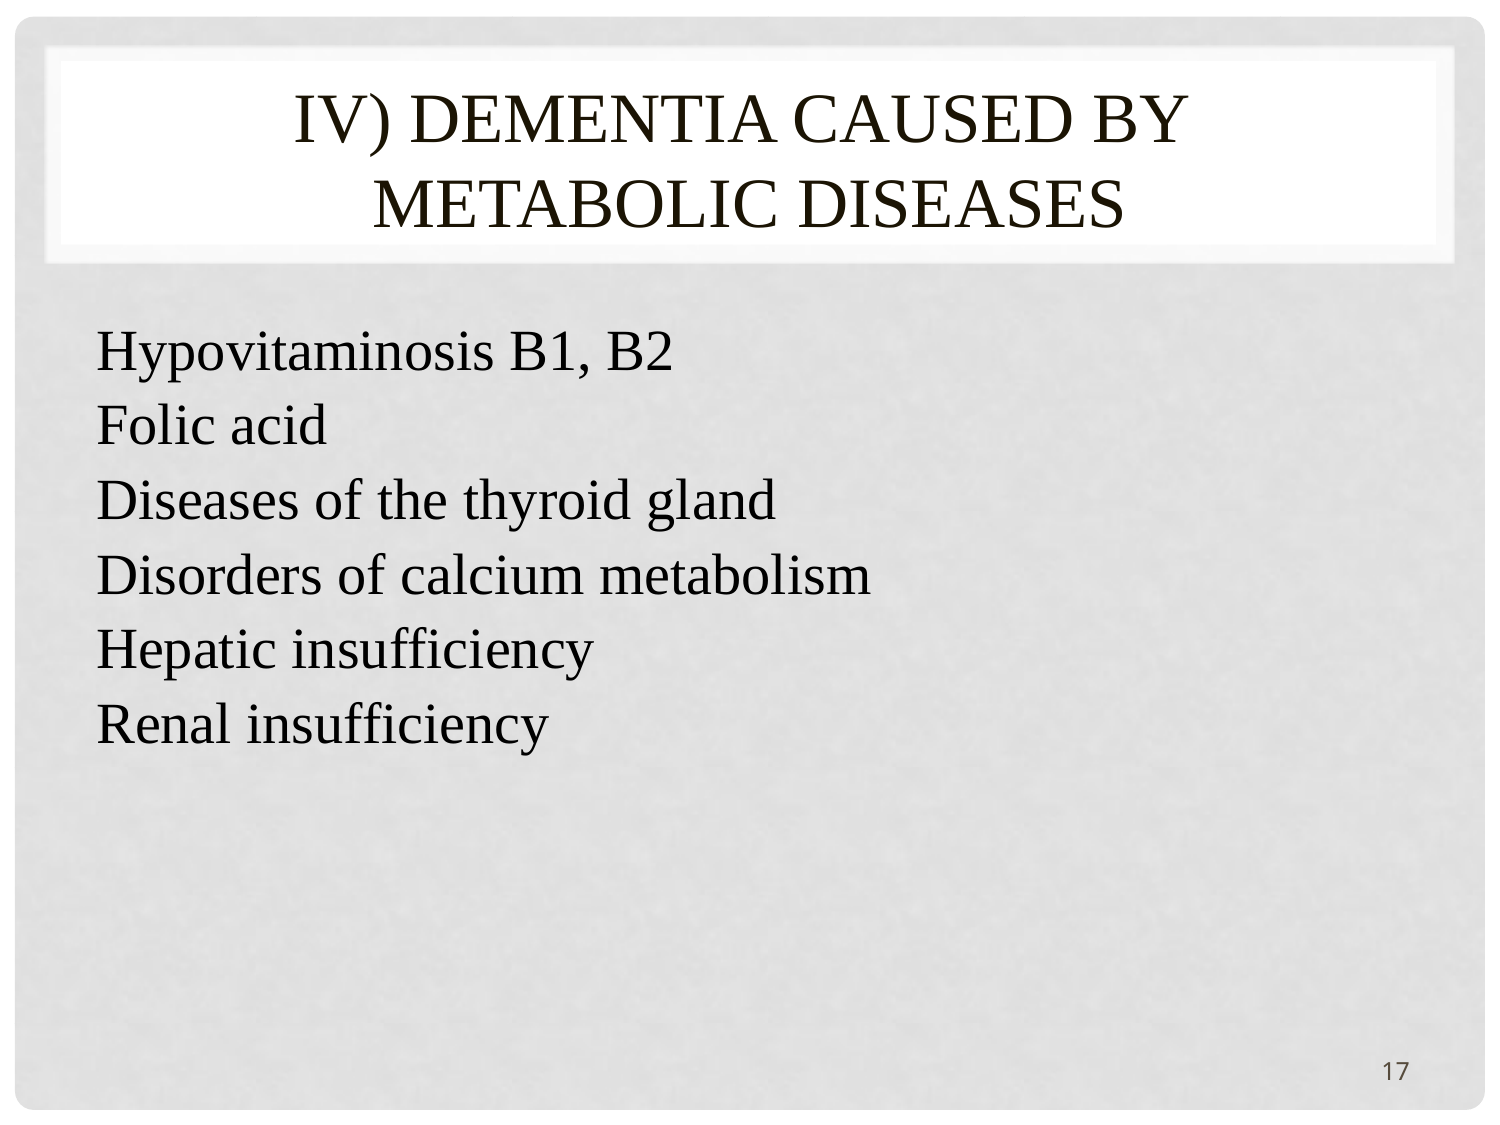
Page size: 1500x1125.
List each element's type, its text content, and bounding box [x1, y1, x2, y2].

list Hypovitaminosis B1, B2 Folic acid Diseases of the thyroid gland Disorders of calcium metabolism Hepatic insufficiency Renal insufficiency [62, 312, 1413, 1057]
slide_number 17 [1074, 1042, 1425, 1103]
title IV) DEMENTIA CAUSED BY METABOLIC DISEASES [62, 62, 1438, 250]
